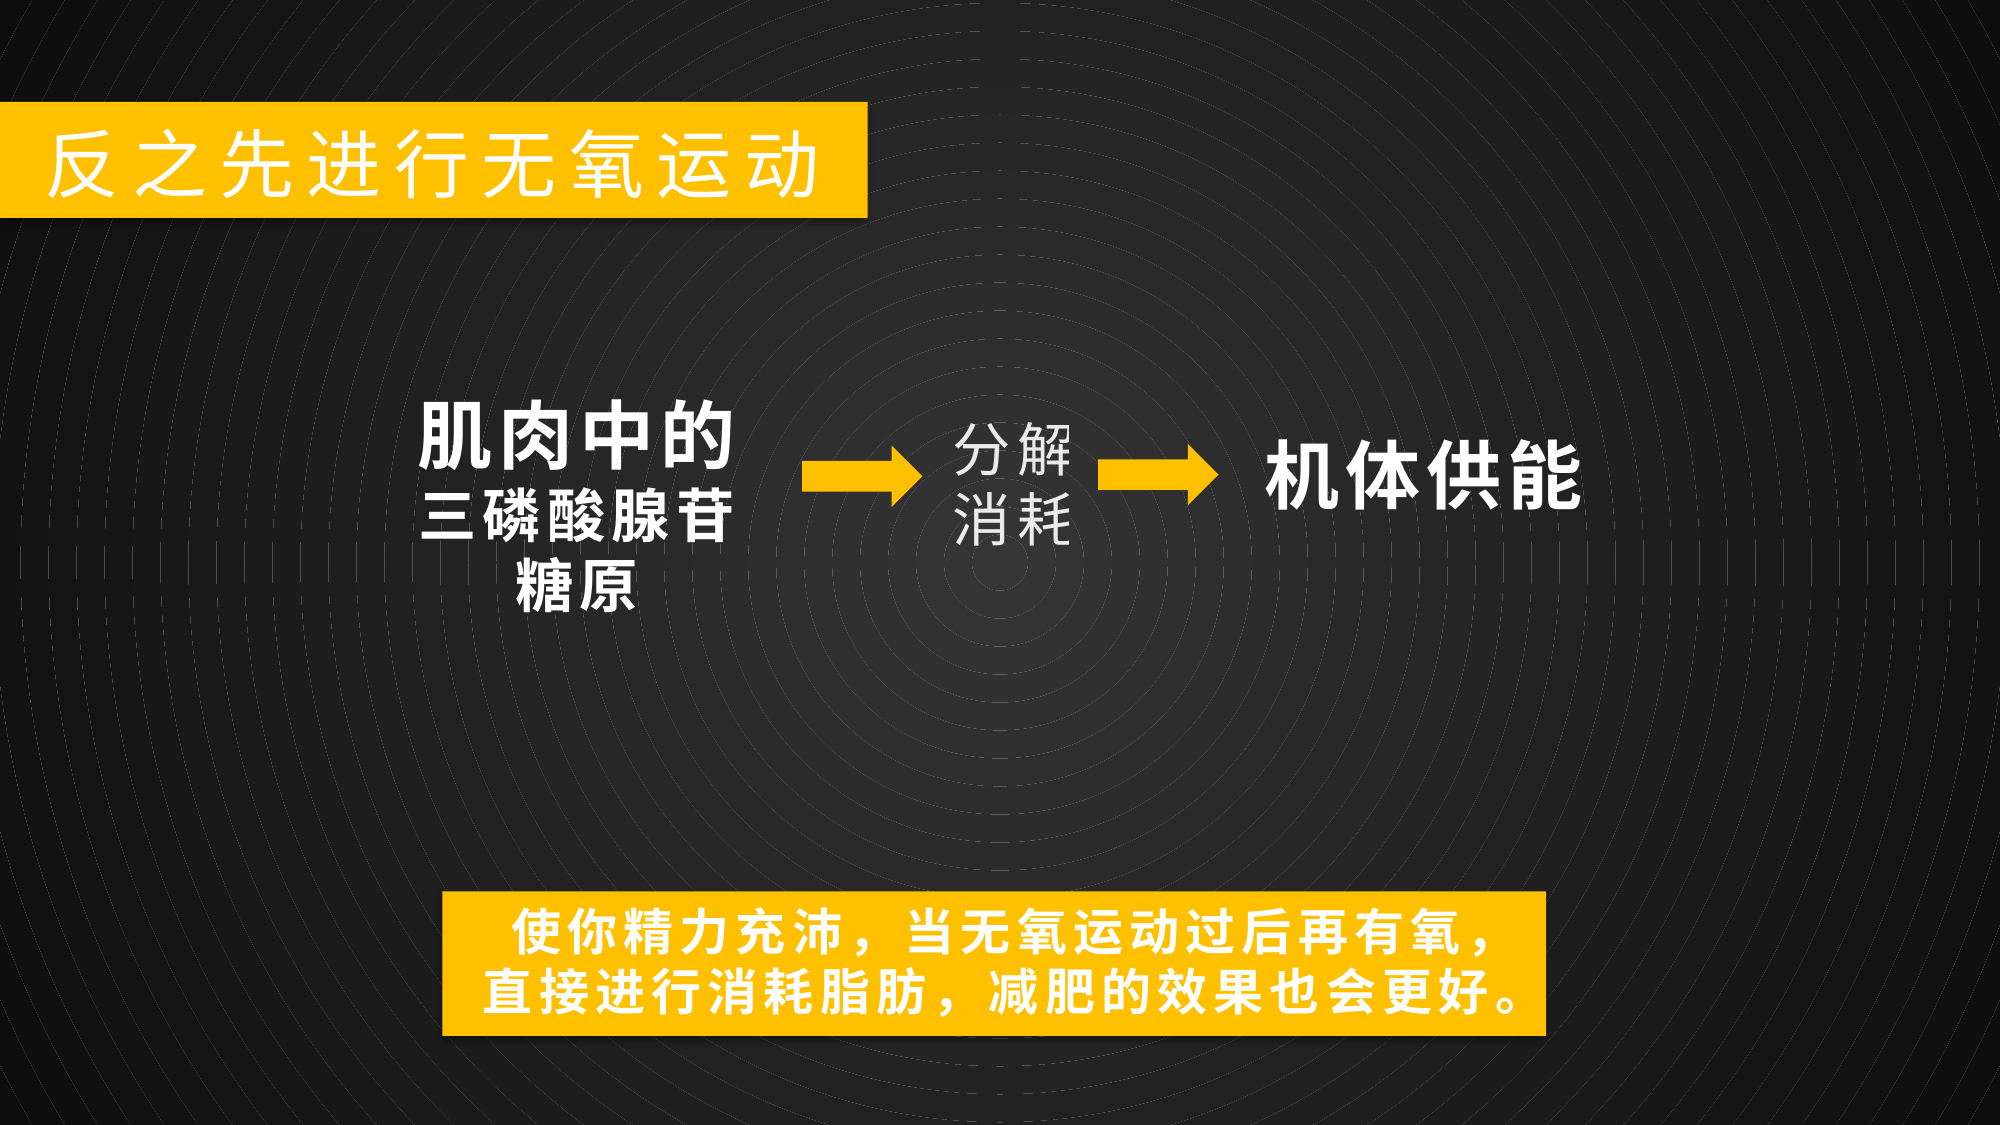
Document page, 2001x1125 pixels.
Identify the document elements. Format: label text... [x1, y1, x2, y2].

text_box 反之先进行无氧运动 [29, 109, 835, 215]
text_box 肌肉中的 三磷酸腺苷 糖原 [402, 381, 751, 627]
text_box 使你精力充沛，当无氧运动过后再有氧， 直接进行消耗脂肪，减肥的效果也会更好。 [457, 893, 1571, 1028]
text_box [1097, 441, 1221, 508]
text_box [441, 890, 1547, 1037]
text_box 机体供能 [1249, 421, 1598, 527]
text_box [801, 443, 924, 510]
text_box [0, 101, 869, 219]
text_box 分解 消耗 [937, 405, 1091, 561]
